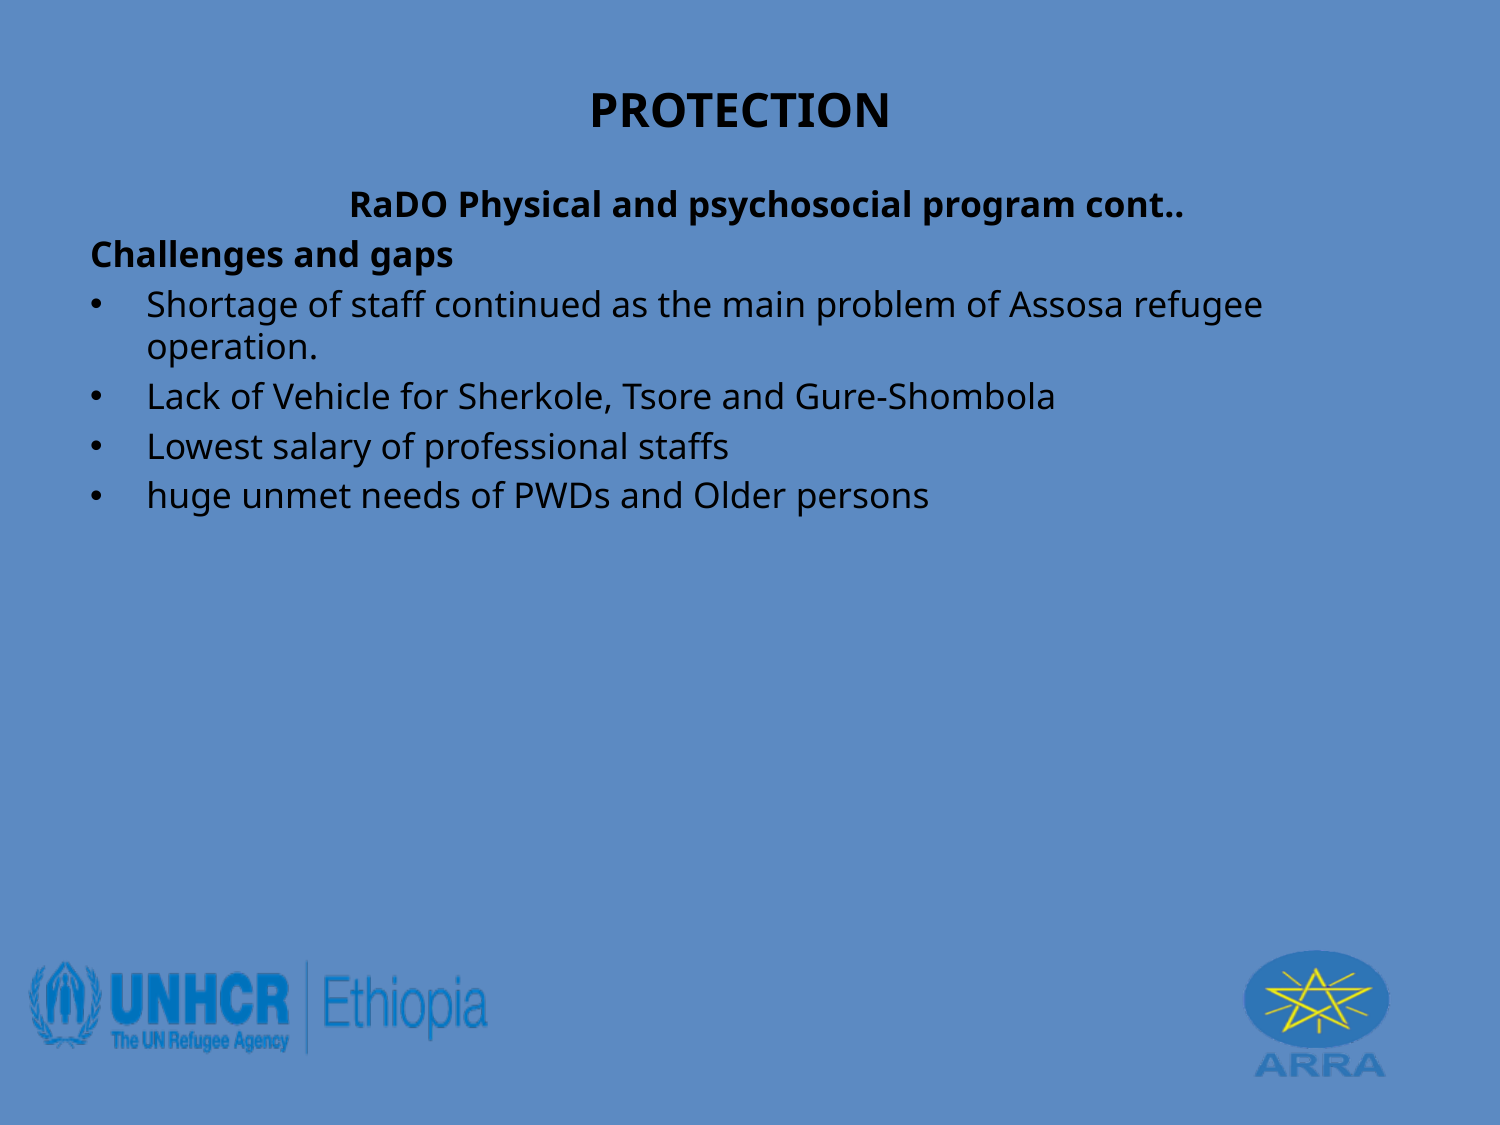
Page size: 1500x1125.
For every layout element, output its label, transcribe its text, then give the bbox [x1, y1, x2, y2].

picture [0, 912, 488, 1104]
picture [1224, 949, 1413, 1104]
title PROTECTION [75, 45, 1425, 150]
list RaDO Physical and psychosocial program cont.. Challenges and gaps Shortage of staff continued as the main problem of Assosa refugee operation. Lack of Vehicle for Sherkole, Tsore and Gure-Shombola Lowest salary of professional staffs huge unmet needs of PWDs and Older persons [75, 174, 1425, 1005]
